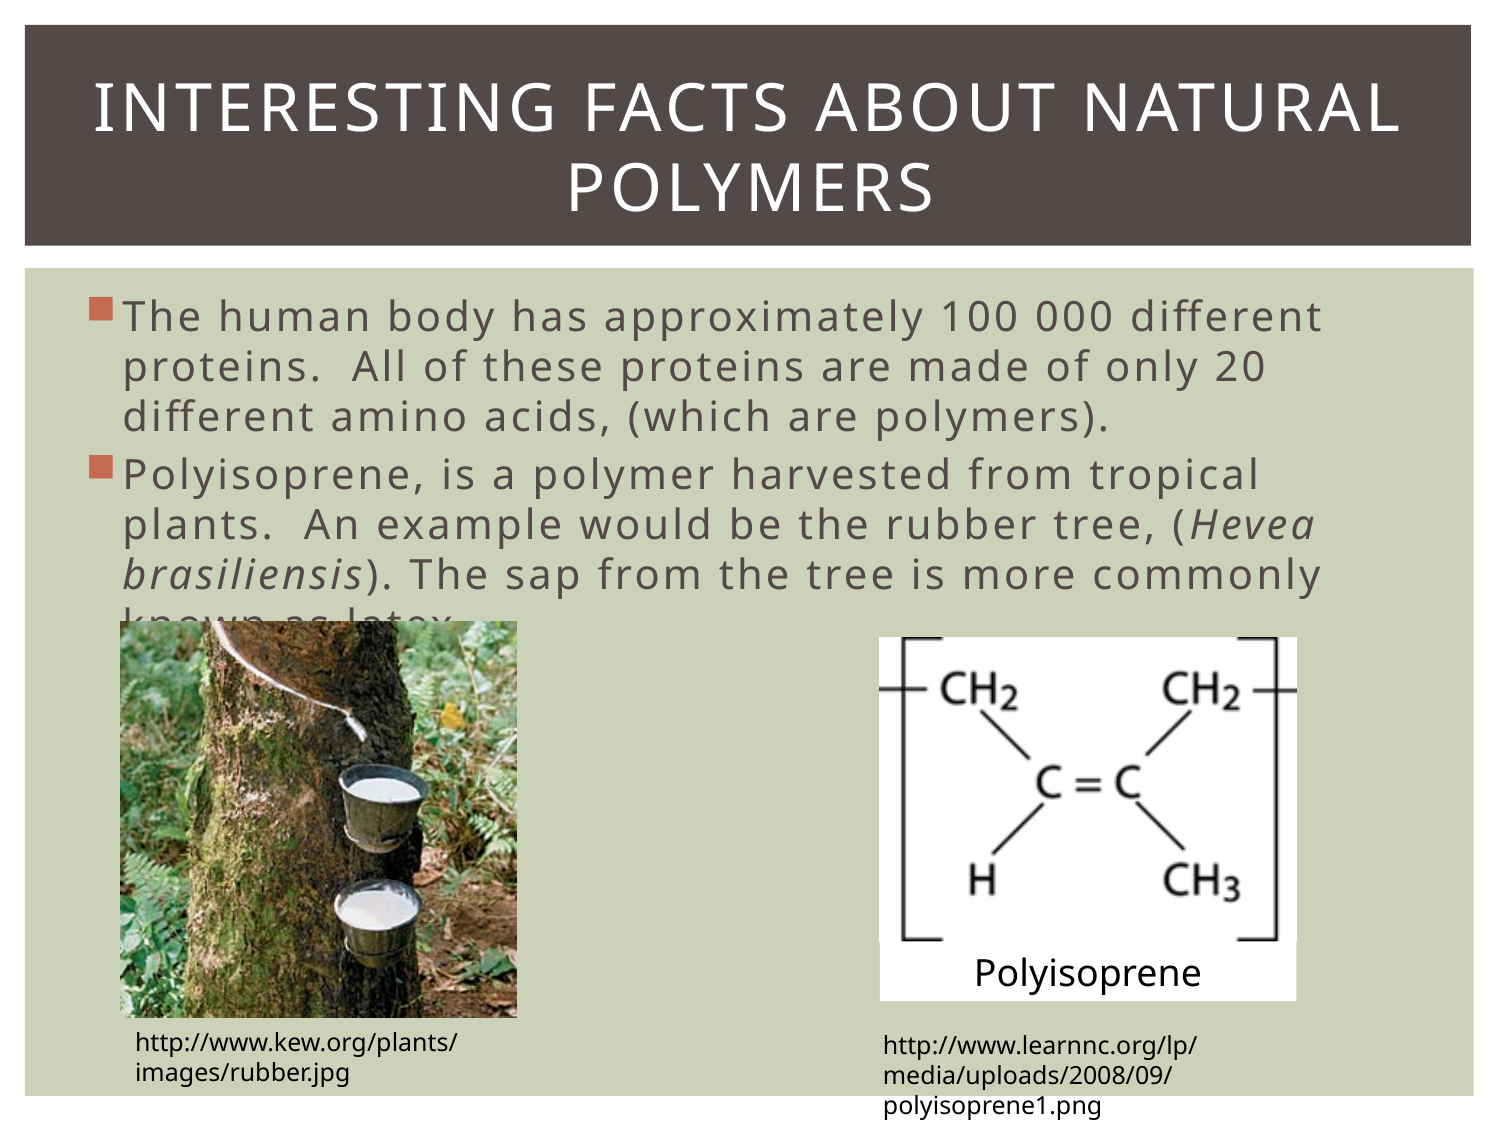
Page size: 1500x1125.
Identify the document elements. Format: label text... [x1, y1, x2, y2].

picture [119, 621, 517, 1019]
text_box http://www.learnnc.org/lp/media/uploads/2008/09/polyisoprene1.png [868, 1022, 1297, 1125]
list The human body has approximately 100 000 different proteins. All of these proteins are made of only 20 different amino acids, (which are polymers). Polyisoprene, is a polymer harvested from tropical plants. An example would be the rubber tree, (Hevea brasiliensis). The sap from the tree is more commonly known as latex. [62, 281, 1442, 1005]
text_box http://www.kew.org/plants/images/rubber.jpg [120, 1019, 550, 1094]
title Interesting Facts about natural polymers [62, 58, 1438, 232]
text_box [879, 637, 1297, 1003]
